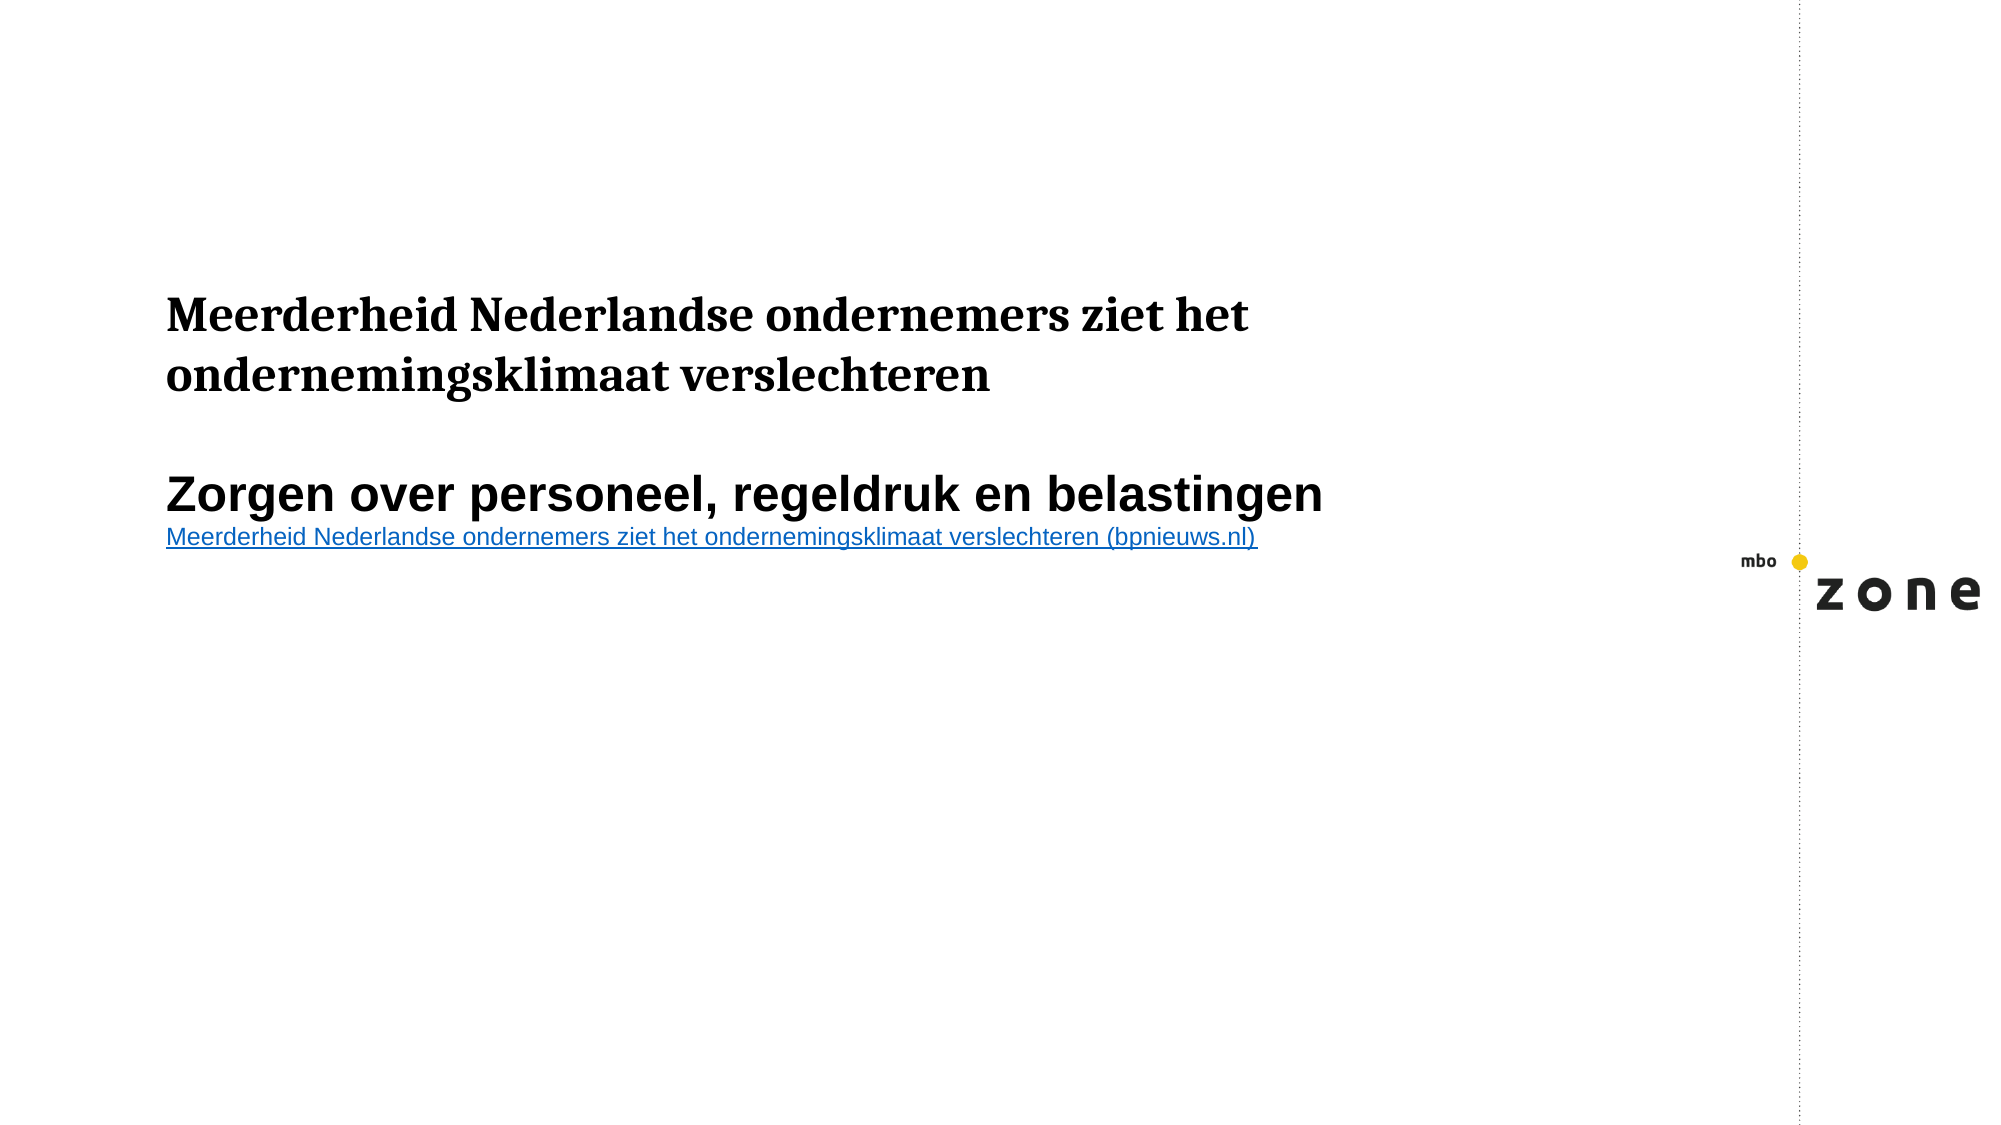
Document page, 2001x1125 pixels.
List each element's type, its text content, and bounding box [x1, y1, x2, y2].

picture [1596, 0, 2001, 1125]
text_box Meerderheid Nederlandse ondernemers ziet het ondernemingsklimaat verslechteren Zorgen over personeel, regeldruk en belastingen Meerderheid Nederlandse ondernemers ziet het ondernemingsklimaat verslechteren (bpnieuws.nl) [151, 273, 1464, 559]
